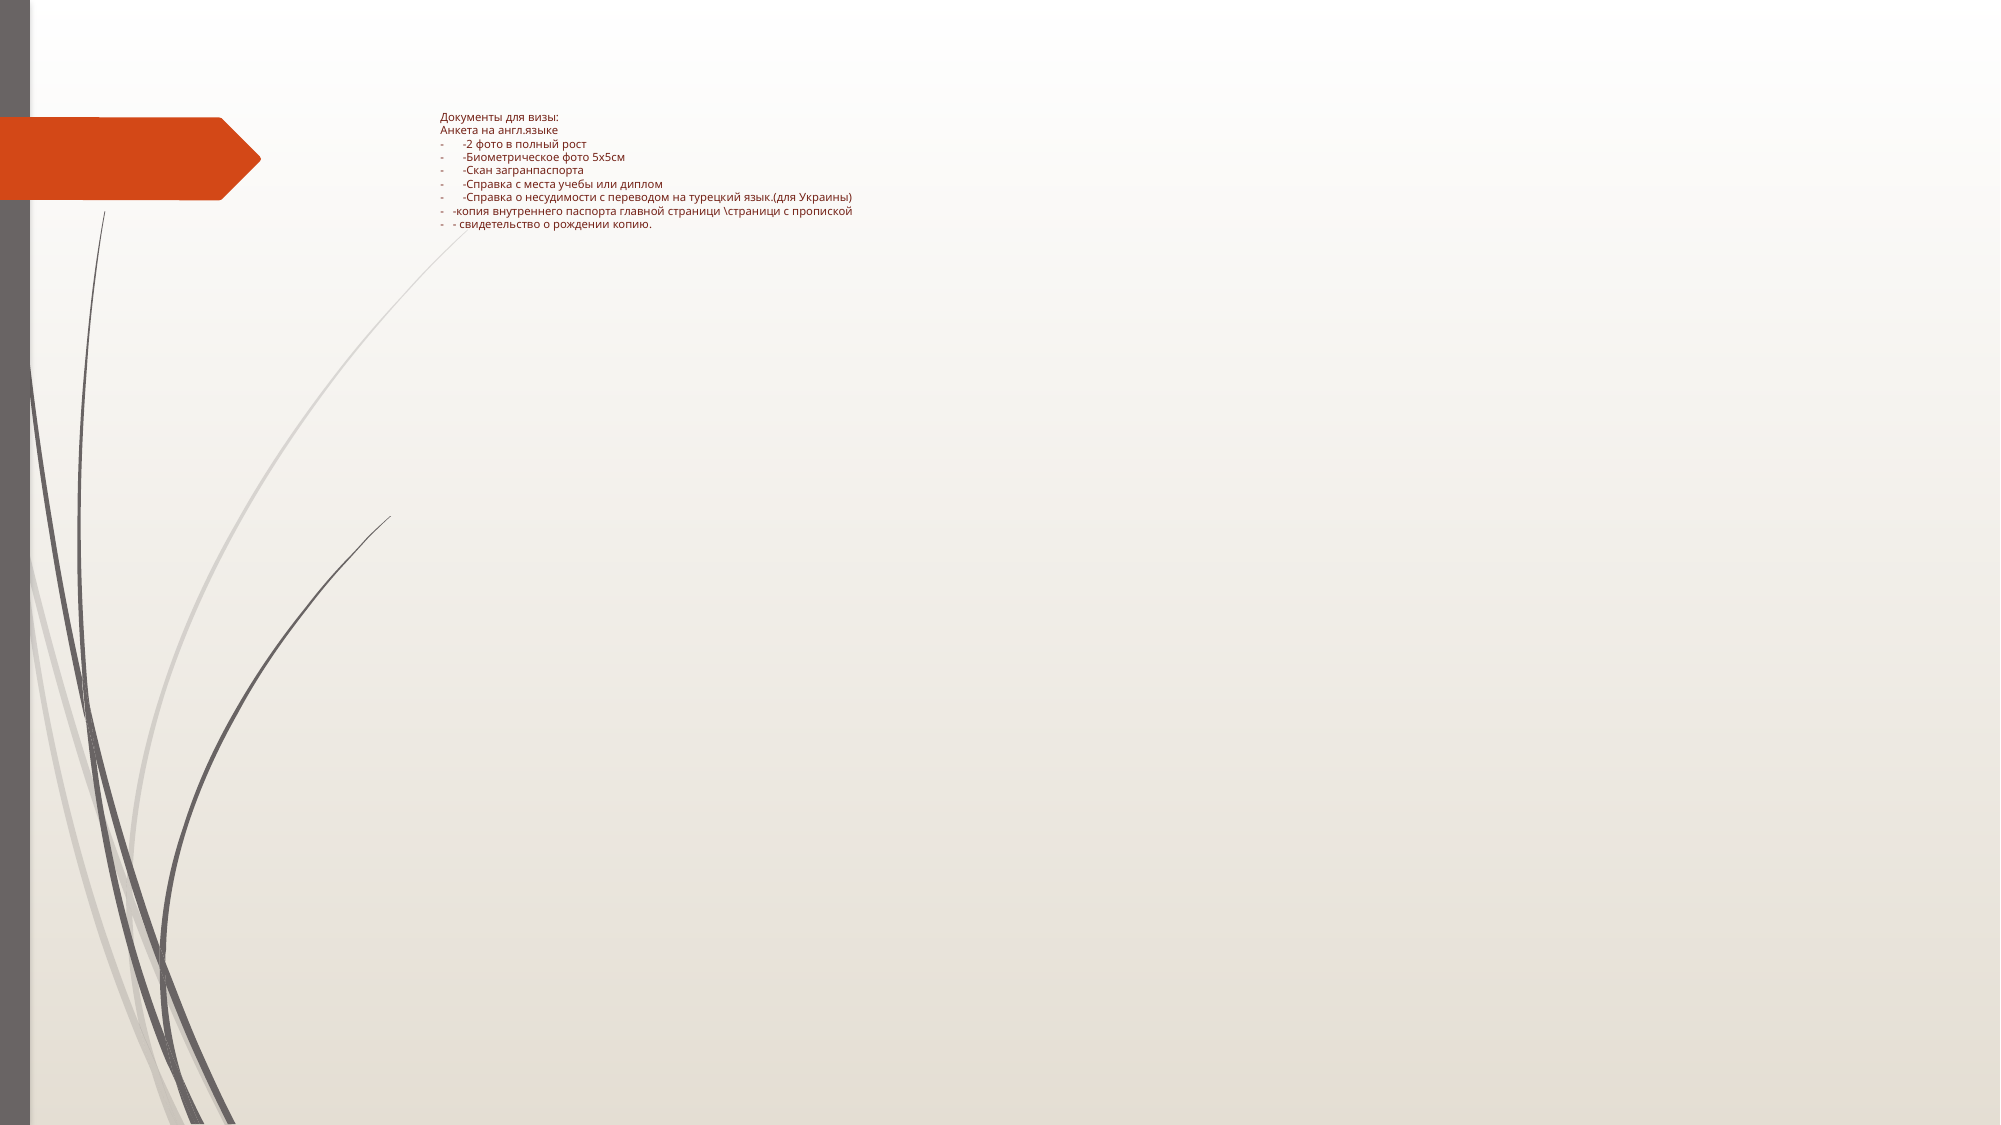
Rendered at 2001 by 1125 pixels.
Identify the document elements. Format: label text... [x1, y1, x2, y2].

title Документы для визы: Анкета на англ.языке - -2 фото в полный рост - -Биометрическое фото 5х5см - -Скан загранпаспорта - -Справка с места учебы или диплом - -Справка о несудимости с переводом на турецкий язык.(для Украины) - -копия внутреннего паспорта главной страници \страници с пропиской - - свидетельство о рождении копию. [425, 102, 1888, 313]
